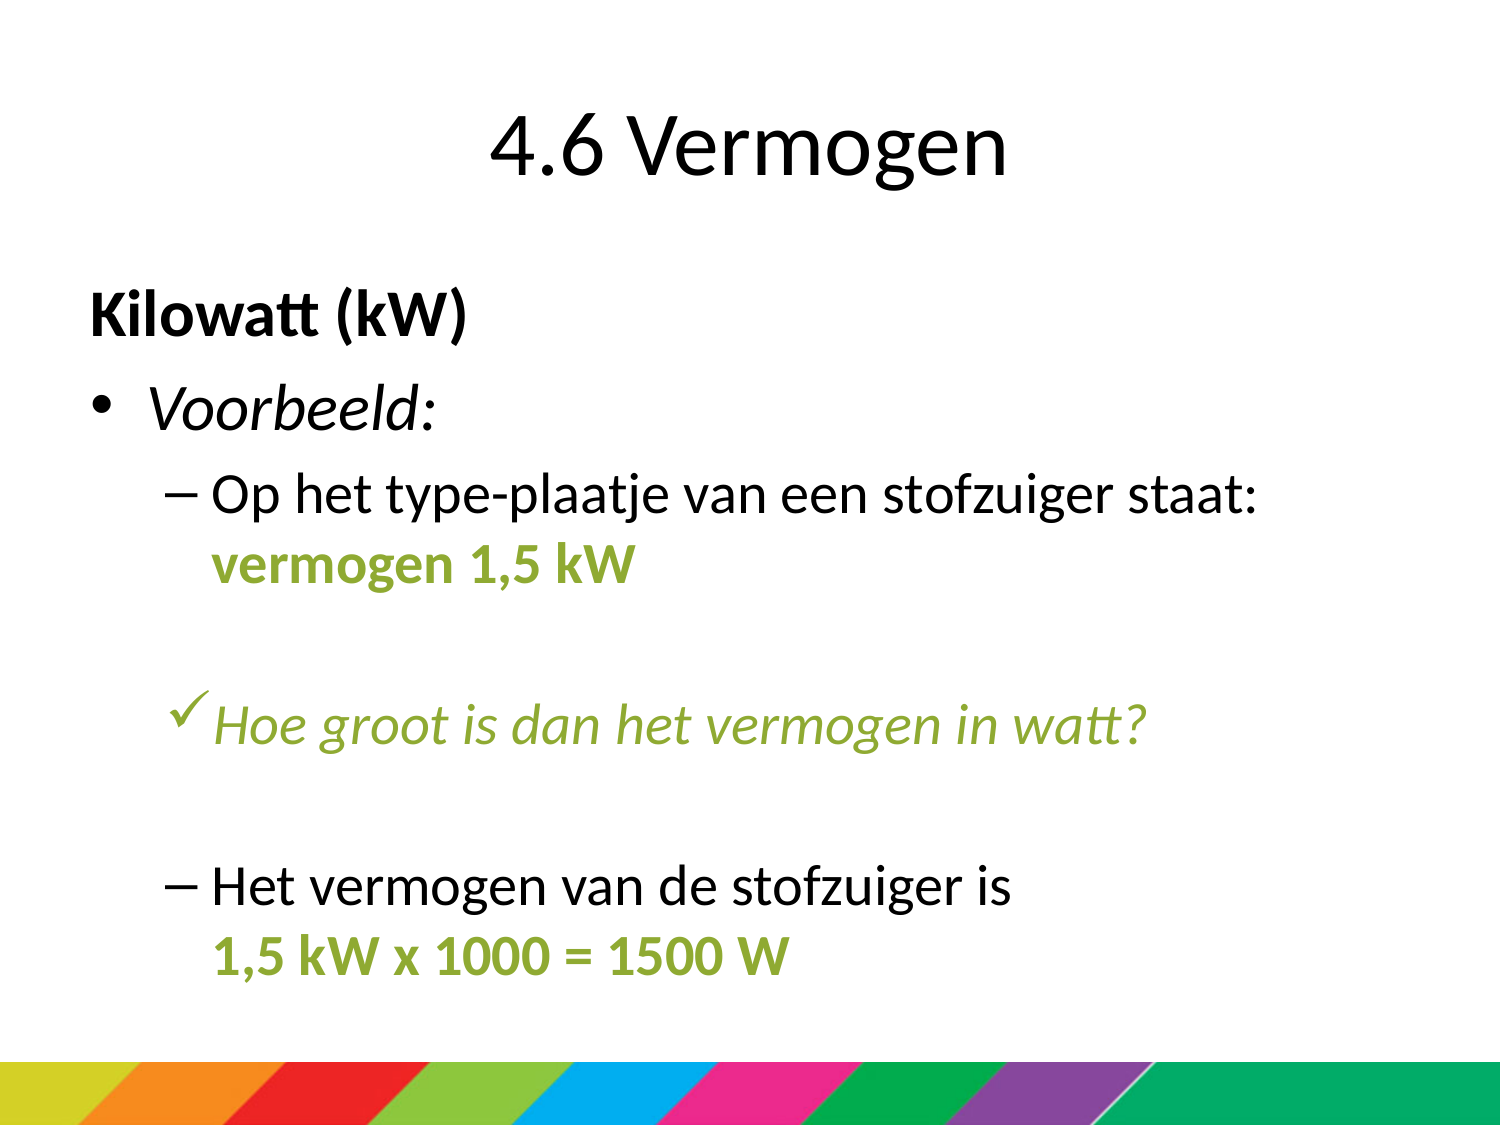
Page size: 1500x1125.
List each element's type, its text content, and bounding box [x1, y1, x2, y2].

picture [656, 1062, 1500, 1125]
list Kilowatt (kW) Voorbeeld: Op het type-plaatje van een stofzuiger staat: vermogen 1,5 kW Hoe groot is dan het vermogen in watt? Het vermogen van de stofzuiger is 1,5 kW x 1000 = 1500 W [75, 262, 1425, 1005]
picture [0, 1062, 574, 1125]
title 4.6 Vermogen [75, 45, 1425, 233]
